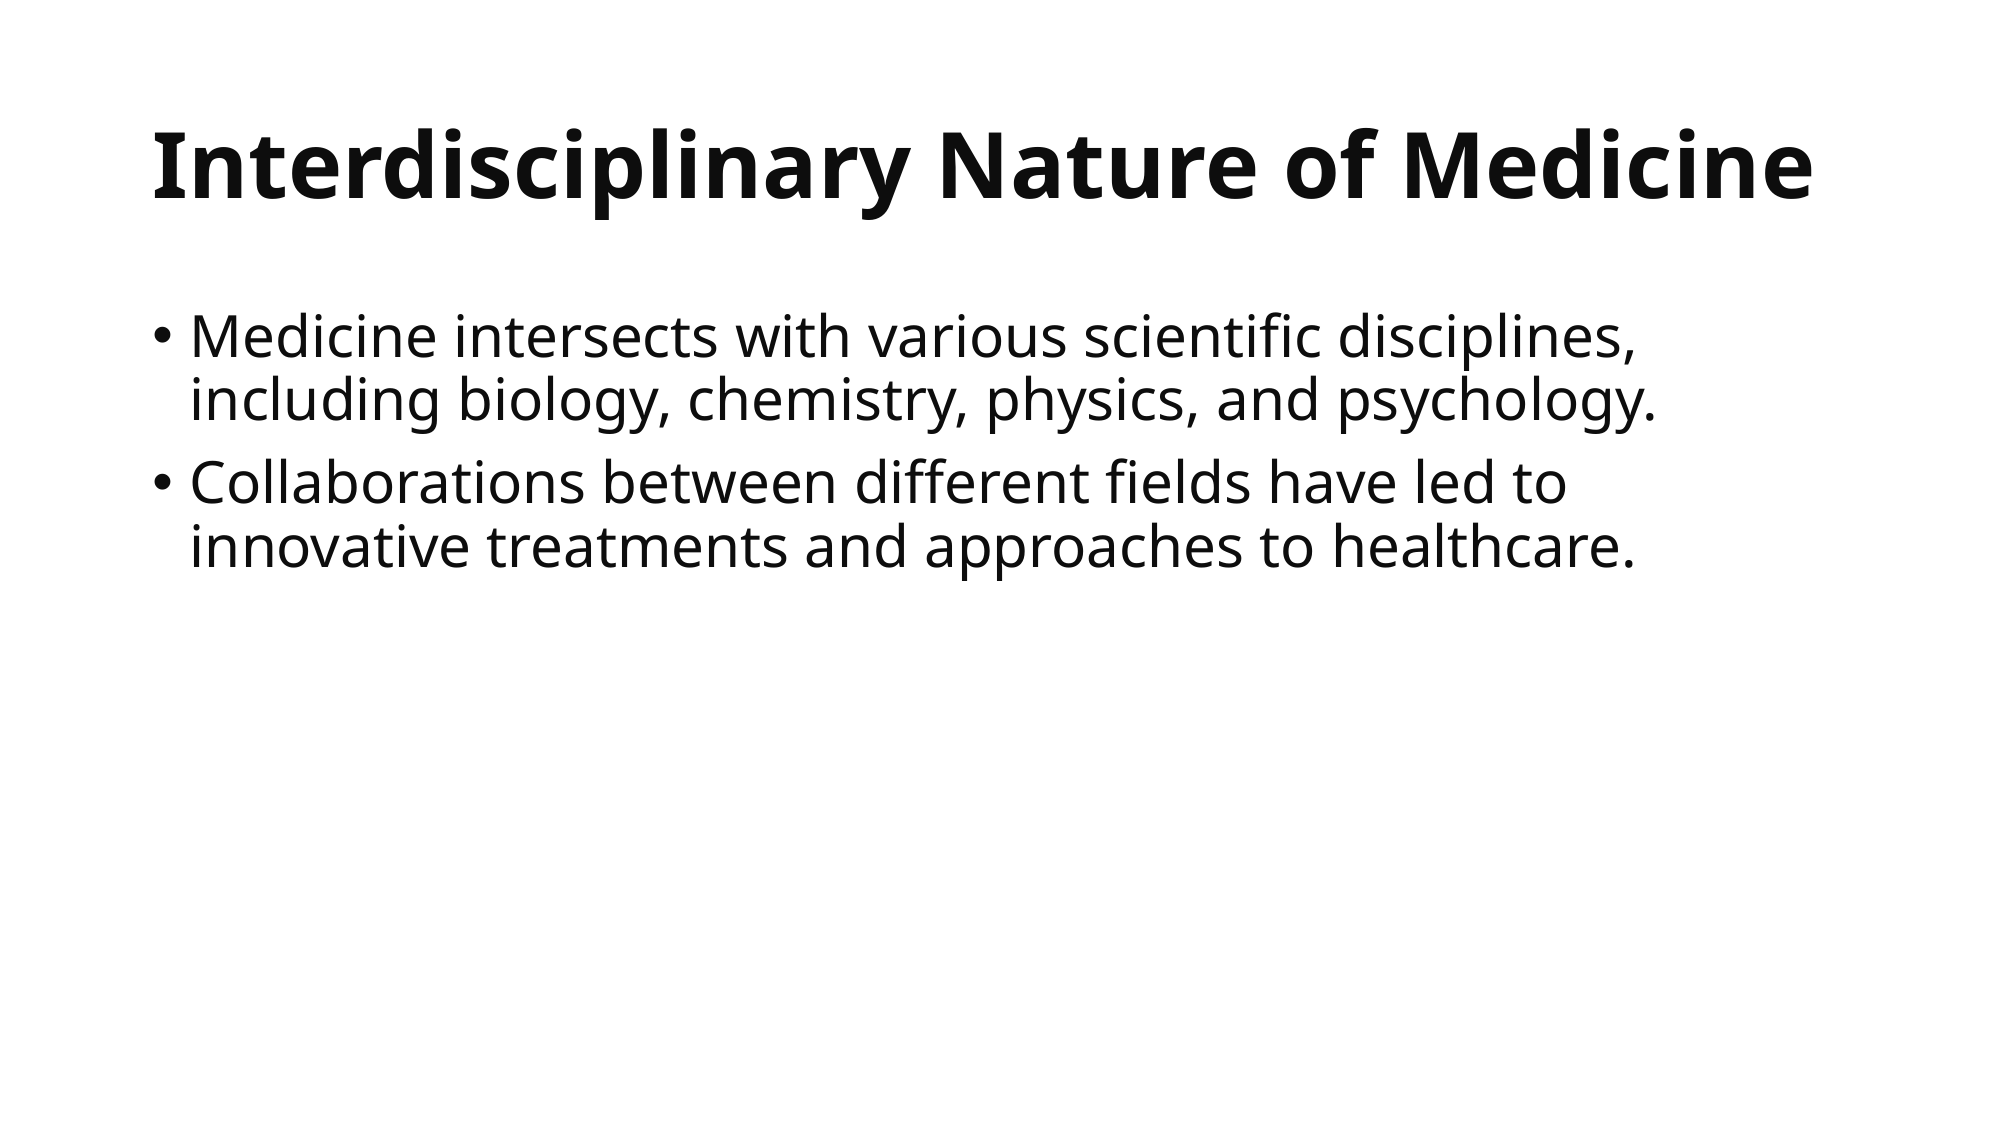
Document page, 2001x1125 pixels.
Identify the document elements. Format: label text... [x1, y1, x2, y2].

title Interdisciplinary Nature of Medicine [137, 59, 1863, 278]
list Medicine intersects with various scientific disciplines, including biology, chemistry, physics, and psychology. Collaborations between different fields have led to innovative treatments and approaches to healthcare. [137, 299, 1863, 1014]
